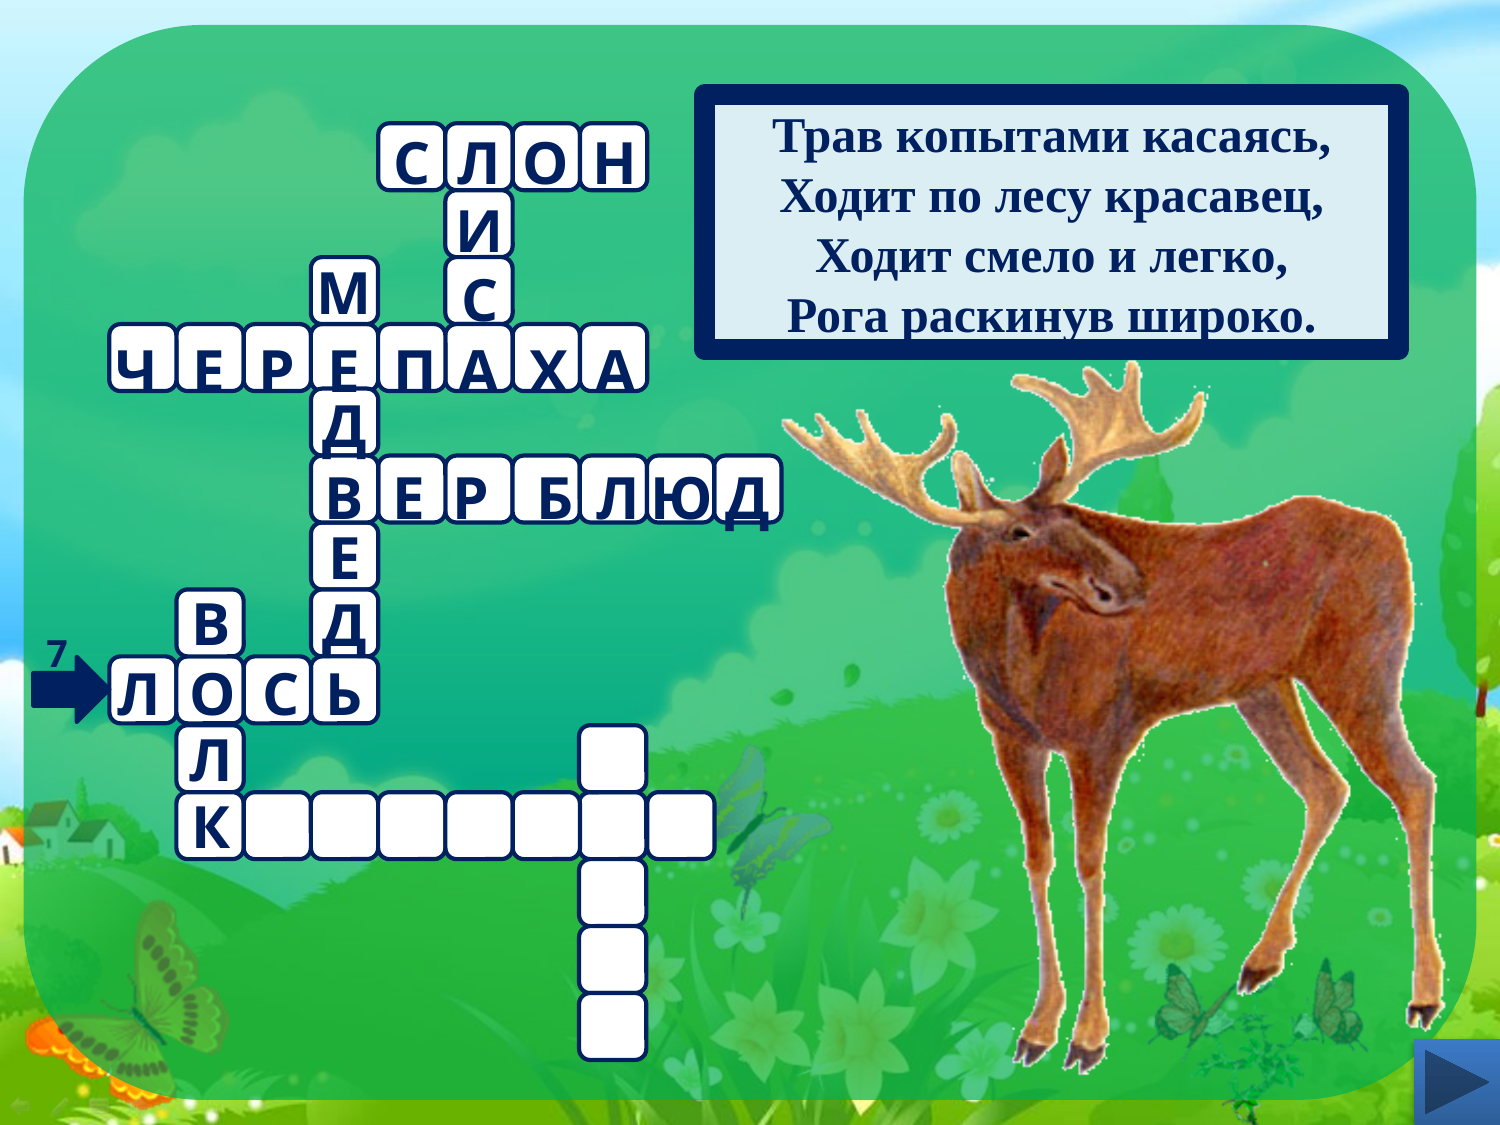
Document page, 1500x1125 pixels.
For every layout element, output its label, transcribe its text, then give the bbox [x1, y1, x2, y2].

picture [0, 0, 1500, 1125]
text_box Трав копытами касаясь, Ходит по лесу красавец, Ходит смело и легко, Рога раскинув широко. [704, 94, 1399, 350]
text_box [29, 622, 110, 723]
text_box [1414, 1039, 1500, 1125]
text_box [109, 123, 782, 1061]
